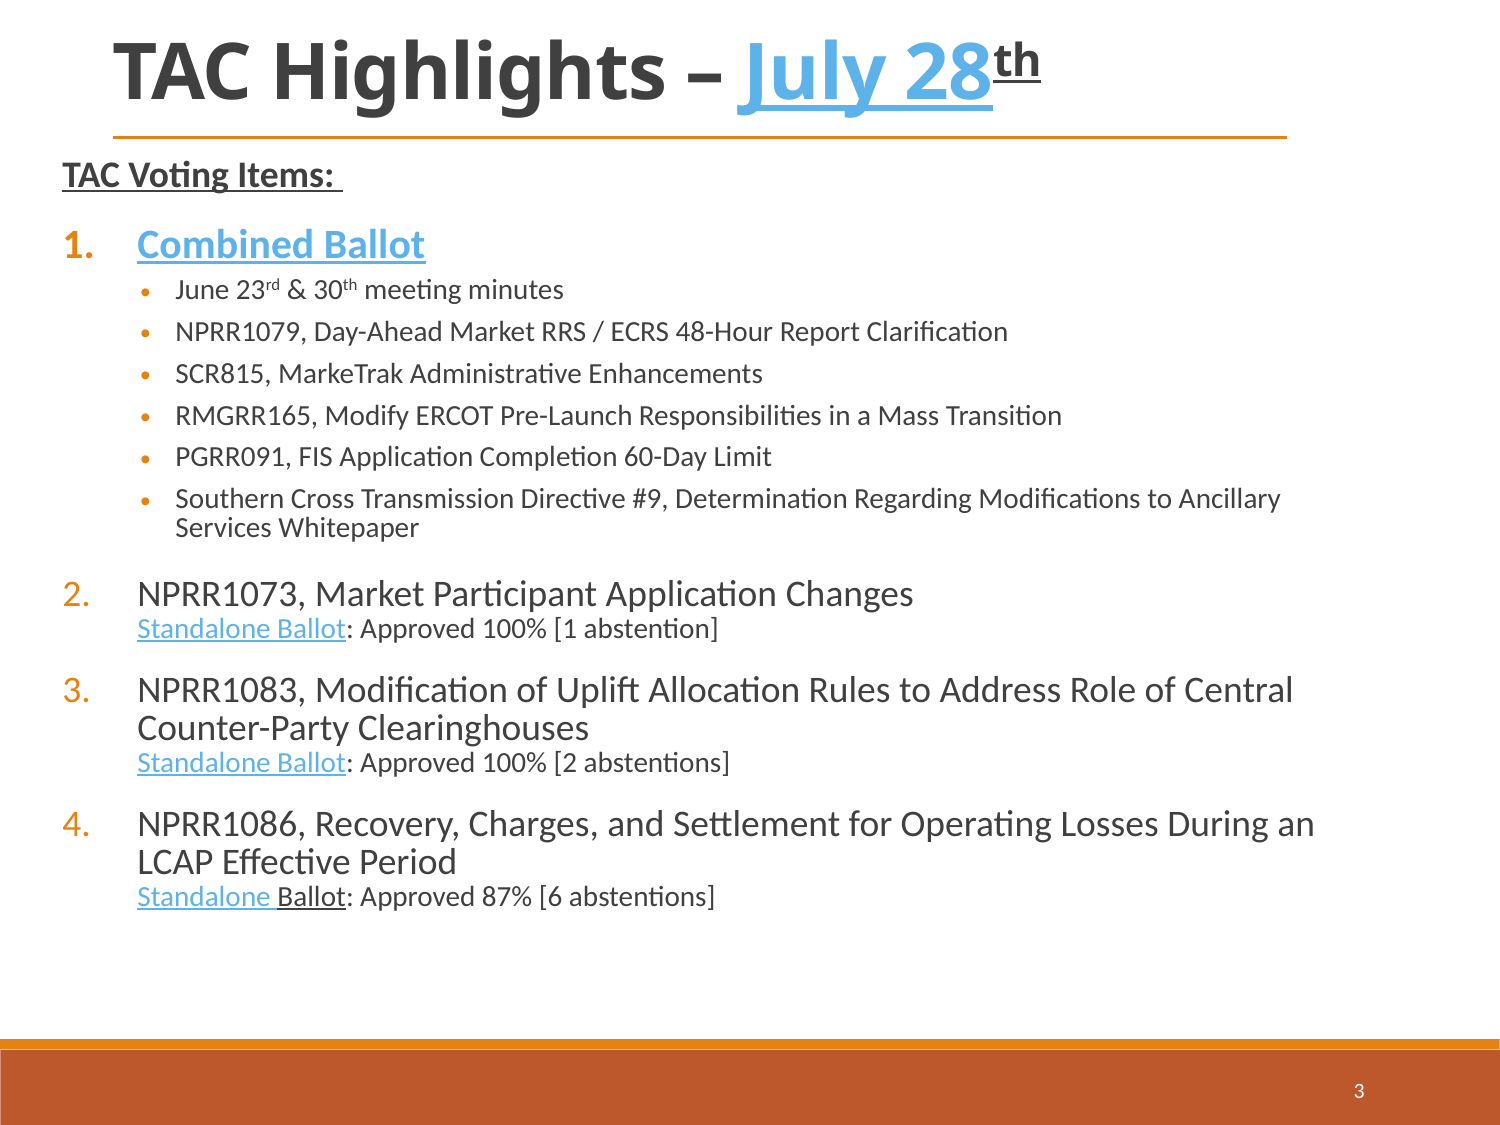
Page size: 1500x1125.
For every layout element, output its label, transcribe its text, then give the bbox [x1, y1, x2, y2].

slide_number 3 [1218, 1059, 1380, 1120]
title TAC Highlights – July 28th [97, 19, 1332, 125]
list TAC Voting Items: Combined Ballot June 23rd & 30th meeting minutes NPRR1079, Day-Ahead Market RRS / ECRS 48-Hour Report Clarification SCR815, MarkeTrak Administrative Enhancements RMGRR165, Modify ERCOT Pre-Launch Responsibilities in a Mass Transition PGRR091, FIS Application Completion 60-Day Limit Southern Cross Transmission Directive #9, Determination Regarding Modifications to Ancillary Services Whitepaper NPRR1073, Market Participant Application Changes Standalone Ballot: Approved 100% [1 abstention] NPRR1083, Modification of Uplift Allocation Rules to Address Role of Central Counter-Party Clearinghouses Standalone Ballot: Approved 100% [2 abstentions] NPRR1086, Recovery, Charges, and Settlement for Operating Losses During an LCAP Effective Period Standalone Ballot: Approved 87% [6 abstentions] [62, 137, 1380, 1038]
